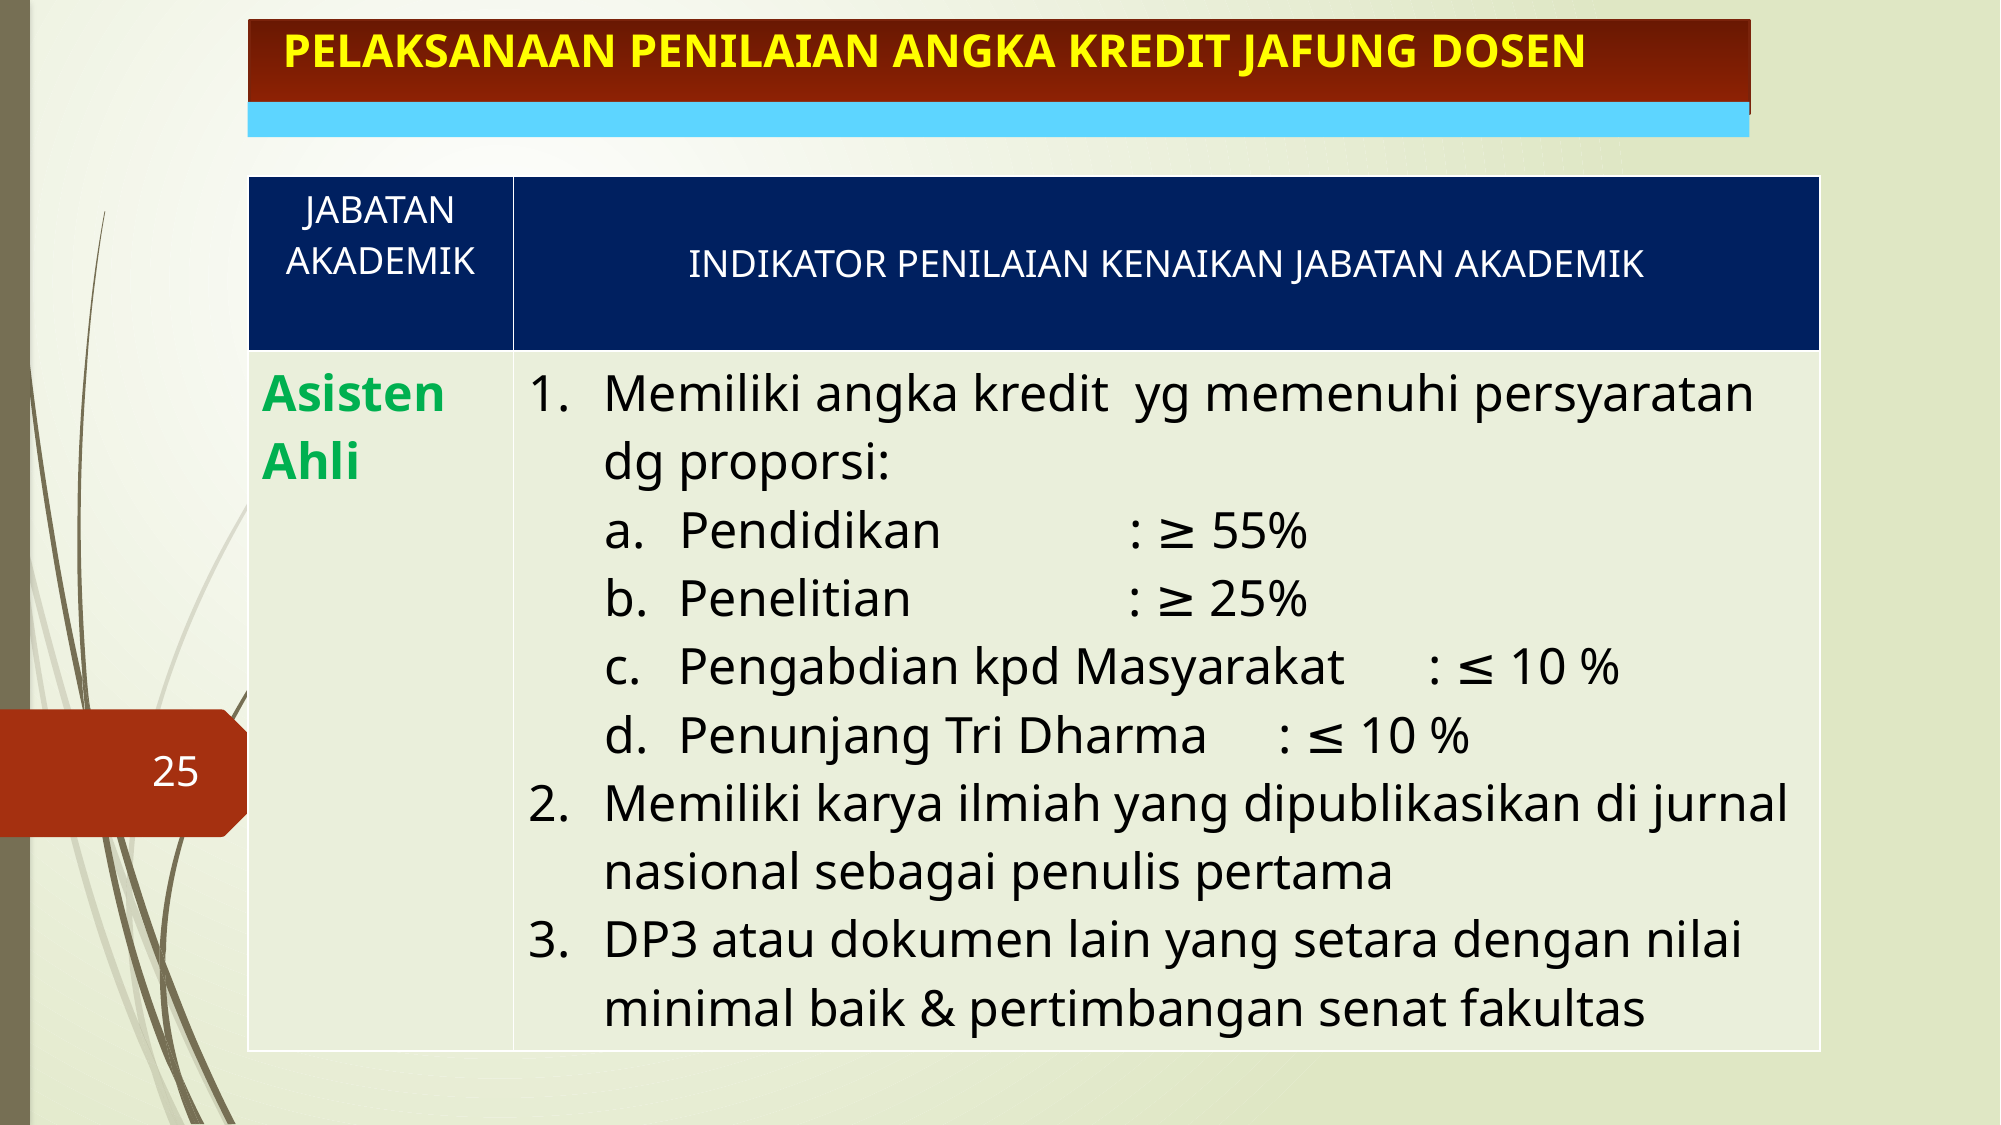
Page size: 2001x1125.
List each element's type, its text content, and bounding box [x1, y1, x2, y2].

table_cell Asisten Ahli [249, 352, 513, 1050]
table_cell Memiliki angka kredit yg memenuhi persyaratan dg proporsi: Pendidikan : ≥ 55% Penelitian : ≥ 25% Pengabdian kpd Masyarakat : ≤ 10 % Penunjang Tri Dharma : ≤ 10 % Memiliki karya ilmiah yang dipublikasikan di jurnal nasional sebagai penulis pertama DP3 atau dokumen lain yang setara dengan nilai minimal baik & pertimbangan senat fakultas [514, 352, 1819, 1050]
table_header INDIKATOR PENILAIAN KENAIKAN JABATAN AKADEMIK [514, 177, 1819, 350]
text_box [246, 100, 1751, 138]
text_box PELAKSANAAN PENILAIAN ANGKA KREDIT JAFUNG DOSEN [267, 0, 1800, 103]
slide_number 25 [87, 743, 216, 803]
table_header JABATAN AKADEMIK [249, 177, 513, 350]
text_box [248, 19, 267, 100]
